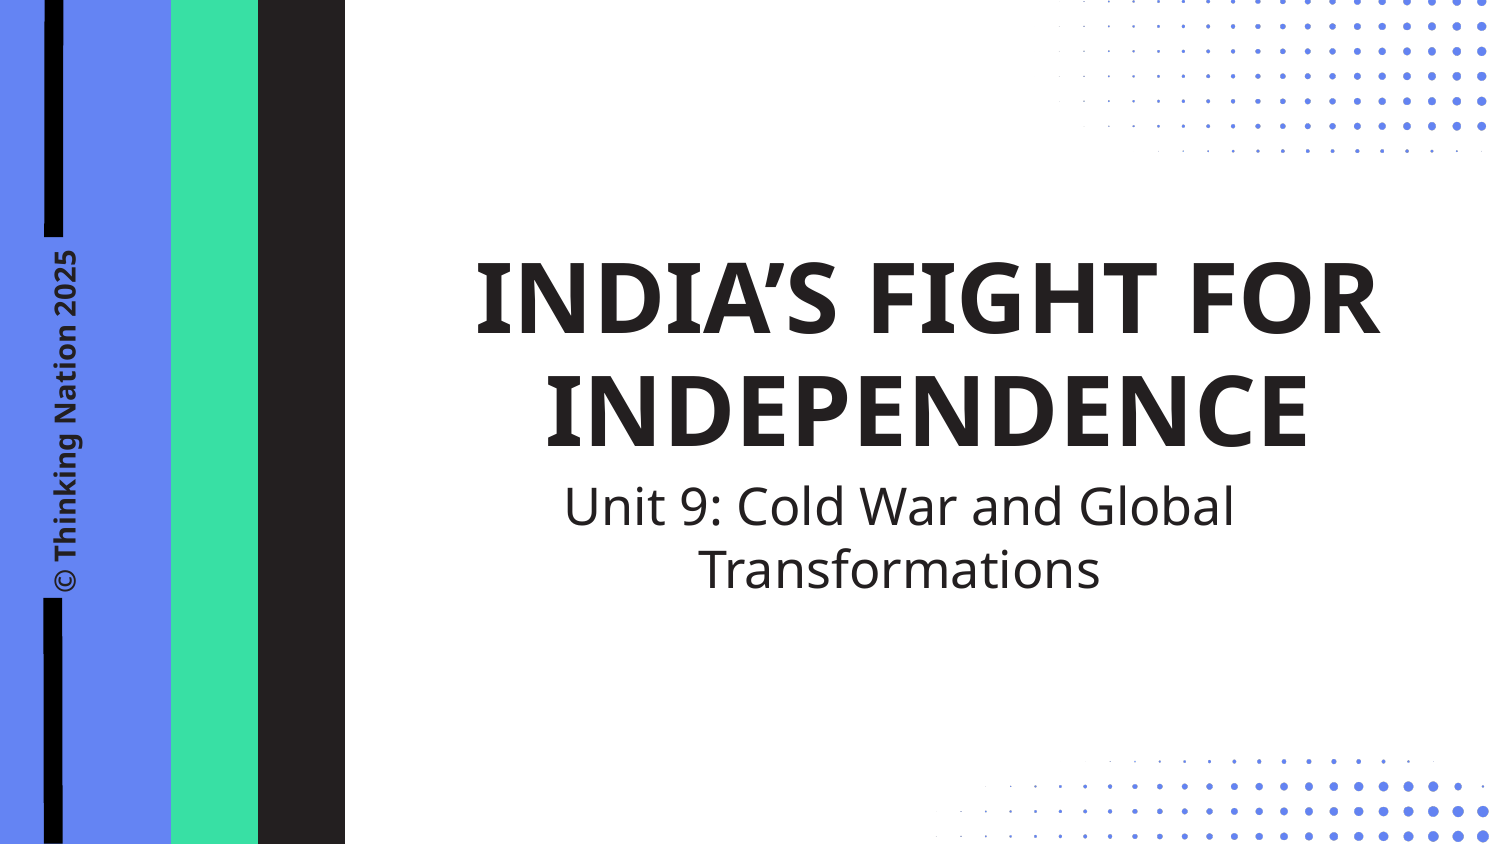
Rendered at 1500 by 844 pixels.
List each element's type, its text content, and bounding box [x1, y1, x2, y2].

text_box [0, 0, 346, 844]
text_box [911, 759, 1500, 844]
text_box Unit 9: Cold War and Global Transformations [381, 473, 1418, 599]
text_box INDIA’S FIGHT FOR INDEPENDENCE [351, 243, 1500, 470]
text_box [1034, 0, 1500, 153]
